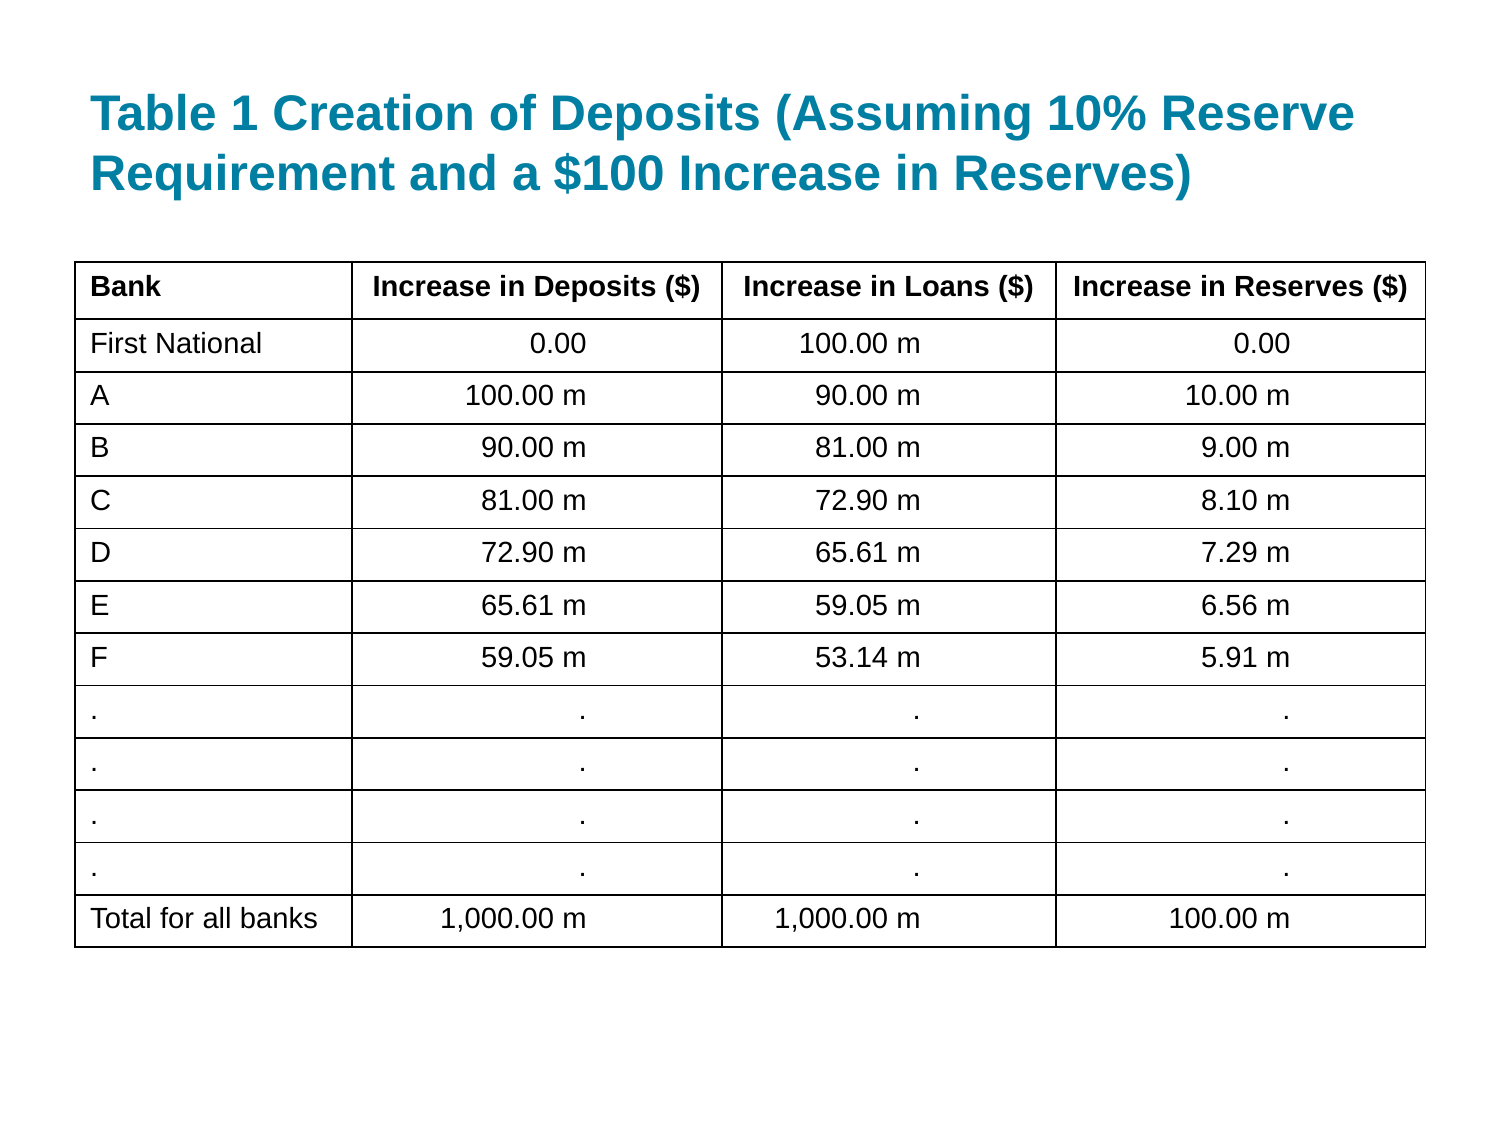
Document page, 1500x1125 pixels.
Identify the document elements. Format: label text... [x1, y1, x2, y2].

table_cell B [76, 425, 351, 475]
table_cell C [76, 477, 351, 528]
table_cell 90.00 m [353, 425, 721, 475]
table_cell . [723, 791, 1055, 842]
table_cell . [76, 739, 351, 789]
table_cell D [76, 529, 351, 580]
table_cell . [353, 686, 721, 737]
table_cell 1,000.00 m [723, 896, 1055, 946]
table_cell F [76, 634, 351, 685]
table_cell 81.00 m [723, 425, 1055, 475]
table_cell 9.00 m [1057, 425, 1425, 475]
table_header Increase in Deposits ($) [353, 263, 721, 318]
table_cell . [1057, 686, 1425, 737]
table_cell . [723, 739, 1055, 789]
table_cell . [76, 843, 351, 894]
table_cell . [353, 791, 721, 842]
table_cell 100.00 m [1057, 896, 1425, 946]
table_cell 8.10 m [1057, 477, 1425, 528]
table_cell . [1057, 739, 1425, 789]
table_header Increase in Reserves ($) [1057, 263, 1425, 318]
table_cell . [76, 686, 351, 737]
table_cell . [76, 791, 351, 842]
table_cell 5.91 m [1057, 634, 1425, 685]
table_cell 10.00 m [1057, 373, 1425, 423]
table_cell . [353, 739, 721, 789]
table_cell 72.90 m [353, 529, 721, 580]
table_cell 59.05 m [353, 634, 721, 685]
table_cell 72.90 m [723, 477, 1055, 528]
table_cell A [76, 373, 351, 423]
table_cell 1,000.00 m [353, 896, 721, 946]
table_cell . [1057, 791, 1425, 842]
table_cell . [723, 686, 1055, 737]
table_cell Total for all banks [76, 896, 351, 946]
table_header Increase in Loans ($) [723, 263, 1055, 318]
table_cell 65.61 m [723, 529, 1055, 580]
table_header Bank [76, 263, 351, 318]
table_cell 7.29 m [1057, 529, 1425, 580]
table_cell . [353, 843, 721, 894]
table_cell 59.05 m [723, 582, 1055, 632]
table_cell 81.00 m [353, 477, 721, 528]
table_cell 90.00 m [723, 373, 1055, 423]
table_cell First National [76, 320, 351, 371]
title Table 1 Creation of Deposits (Assuming 10% Reserve Requirement and a $100 Increase in Reserves) [75, 35, 1446, 216]
table_cell 65.61 m [353, 582, 721, 632]
table_cell 0.00 [353, 320, 721, 371]
table_cell 53.14 m [723, 634, 1055, 685]
table_cell . [1057, 843, 1425, 894]
table_cell . [723, 843, 1055, 894]
table_cell 0.00 [1057, 320, 1425, 371]
table_cell 100.00 m [353, 373, 721, 423]
table_cell E [76, 582, 351, 632]
table_cell 6.56 m [1057, 582, 1425, 632]
table_cell 100.00 m [723, 320, 1055, 371]
